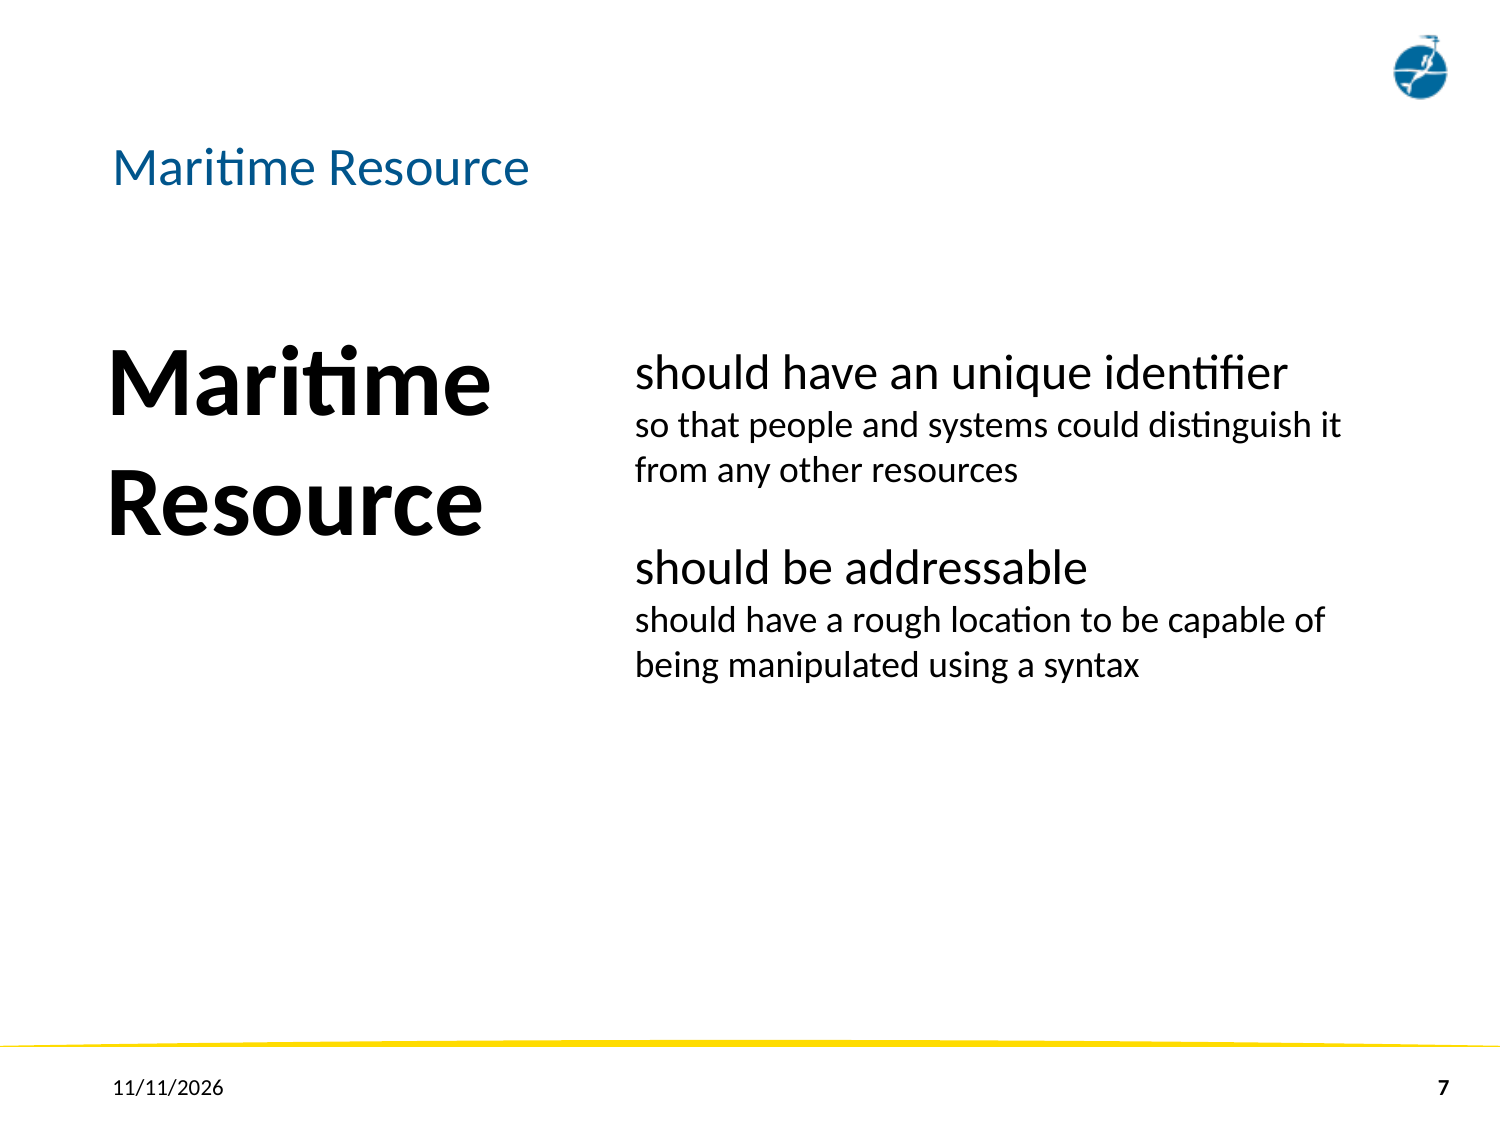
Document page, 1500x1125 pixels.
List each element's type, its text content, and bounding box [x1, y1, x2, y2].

title Maritime Resource [112, 42, 1388, 197]
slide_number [112, 1046, 461, 1125]
text_box should have an unique identifier so that people and systems could distinguish it from any other resources should be addressable should have a rough location to be capable of being manipulated using a syntax [620, 332, 1418, 737]
text_box Maritime Resource [91, 308, 531, 564]
slide_number 7 [1387, 1046, 1500, 1125]
